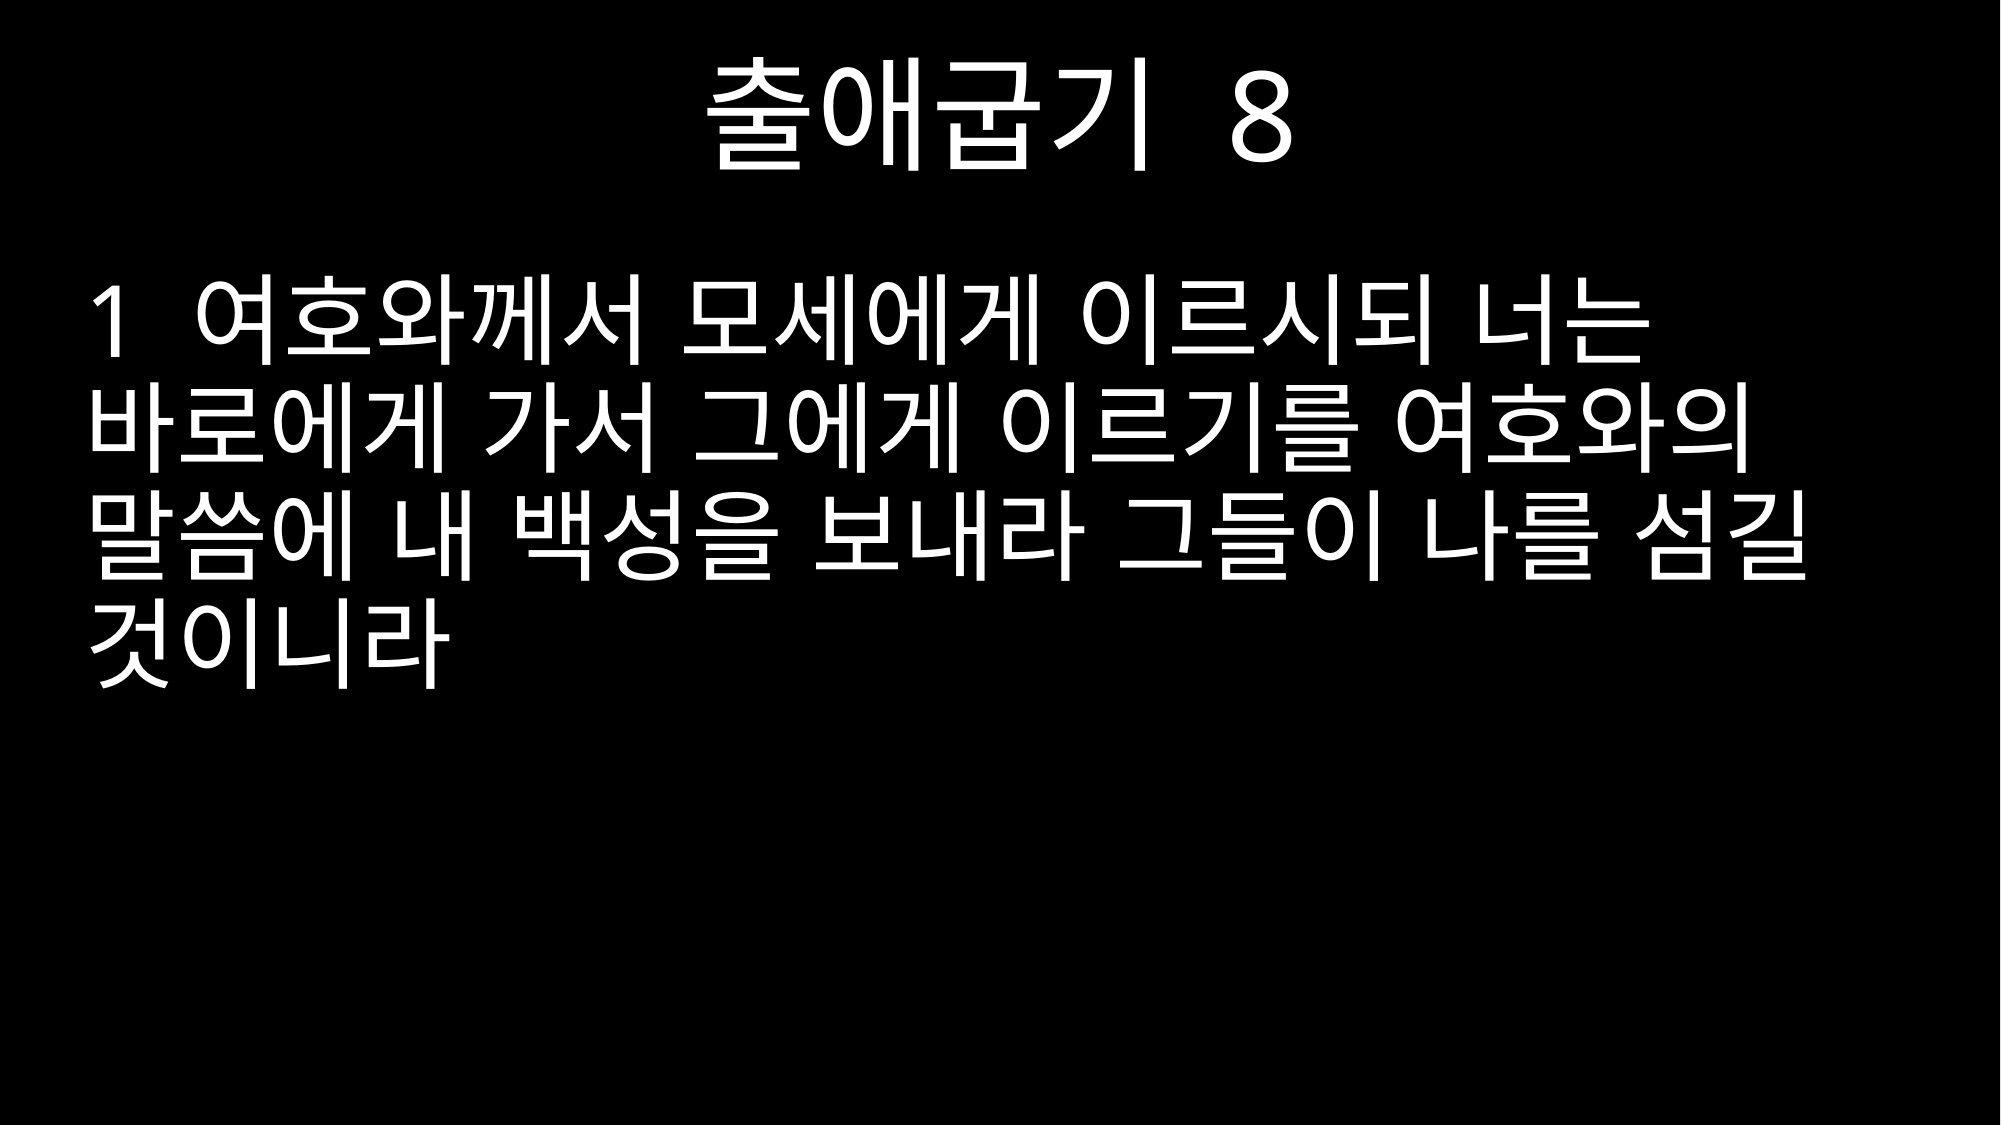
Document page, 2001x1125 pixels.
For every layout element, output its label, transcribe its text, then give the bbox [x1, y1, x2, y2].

picture [0, 0, 2001, 1125]
list 1 여호와께서 모세에게 이르시되 너는 바로에게 가서 그에게 이르기를 여호와의 말씀에 내 백성을 보내라 그들이 나를 섬길 것이니라 [69, 263, 1953, 423]
footer 출애굽기 8 [0, 32, 2000, 192]
